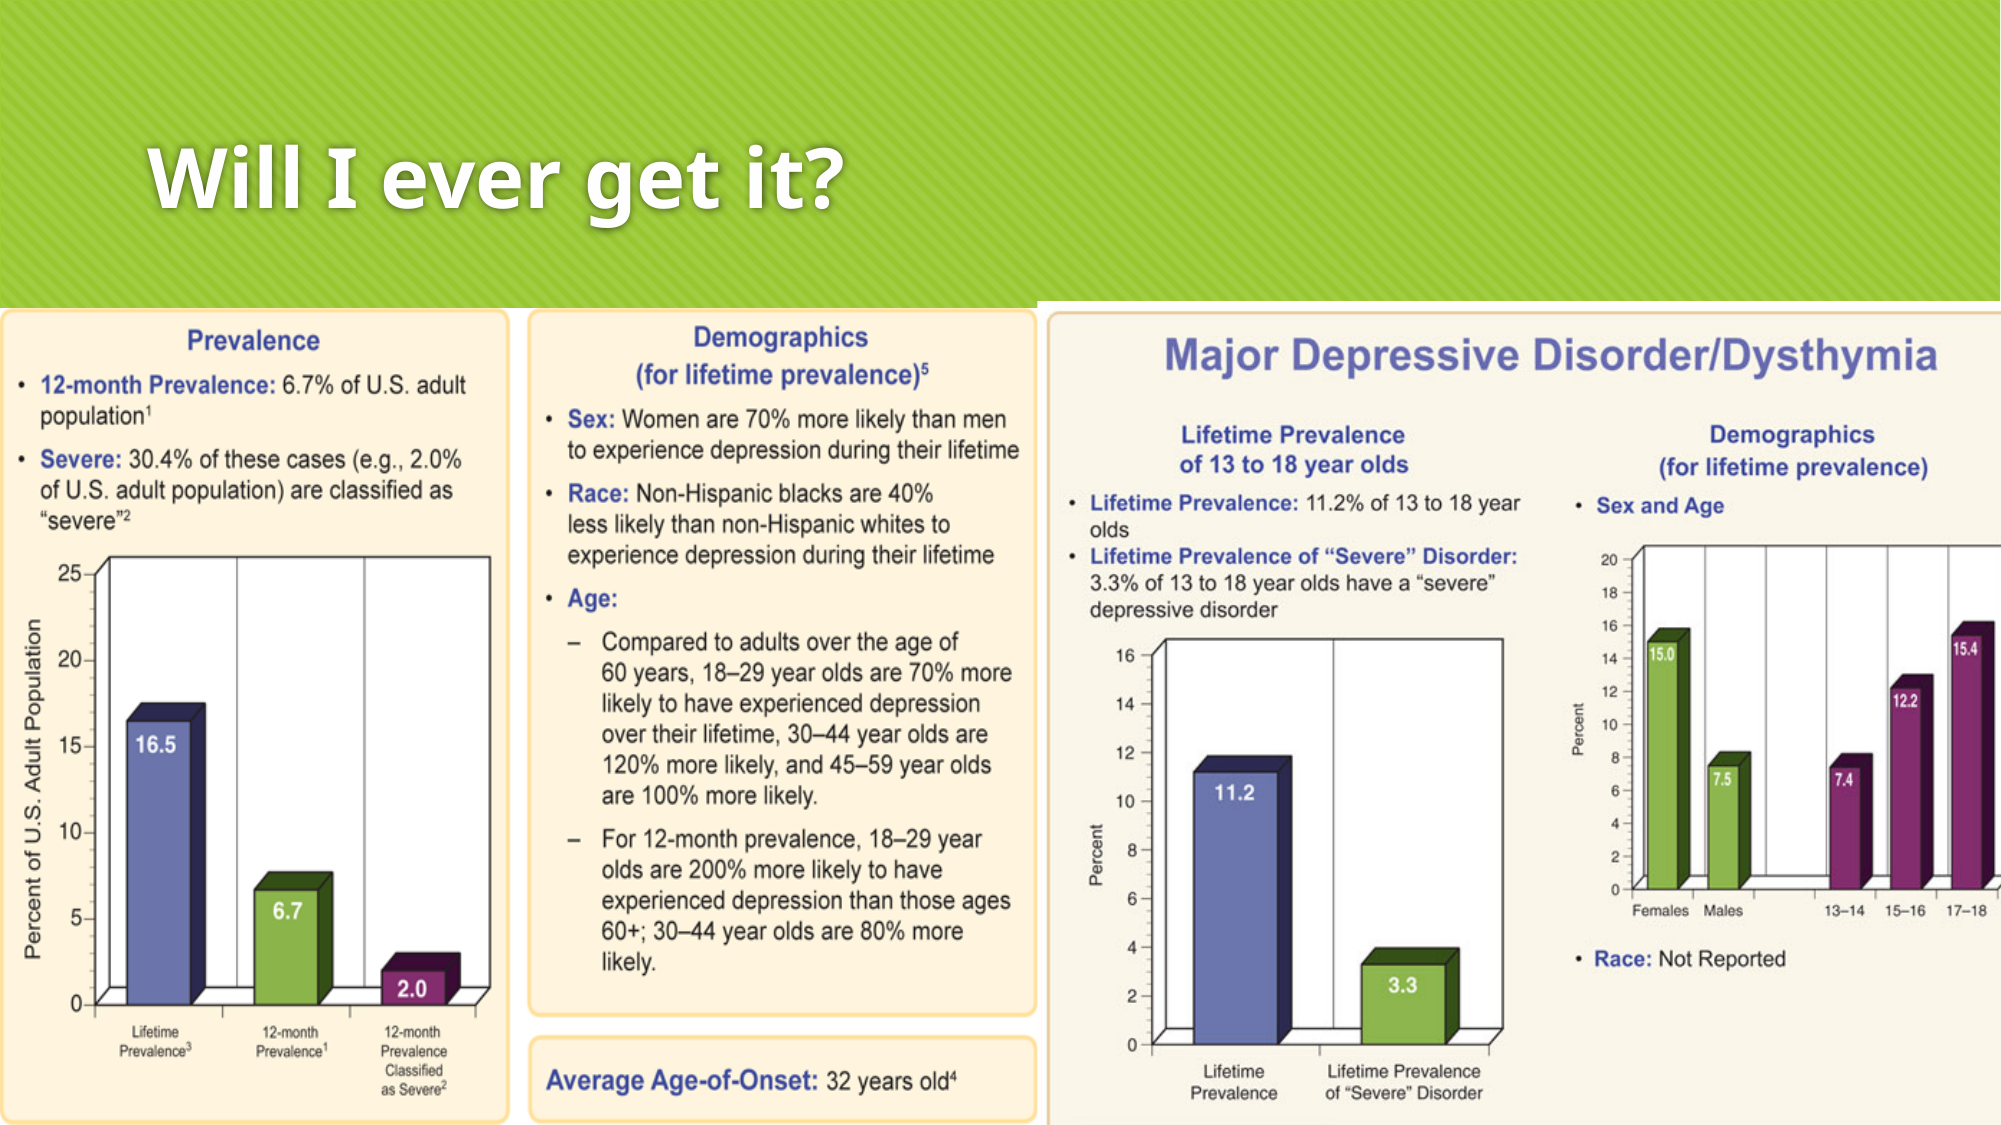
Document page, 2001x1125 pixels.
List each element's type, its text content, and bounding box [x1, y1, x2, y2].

picture [0, 301, 2001, 1125]
title Will I ever get it? [132, 73, 1868, 233]
